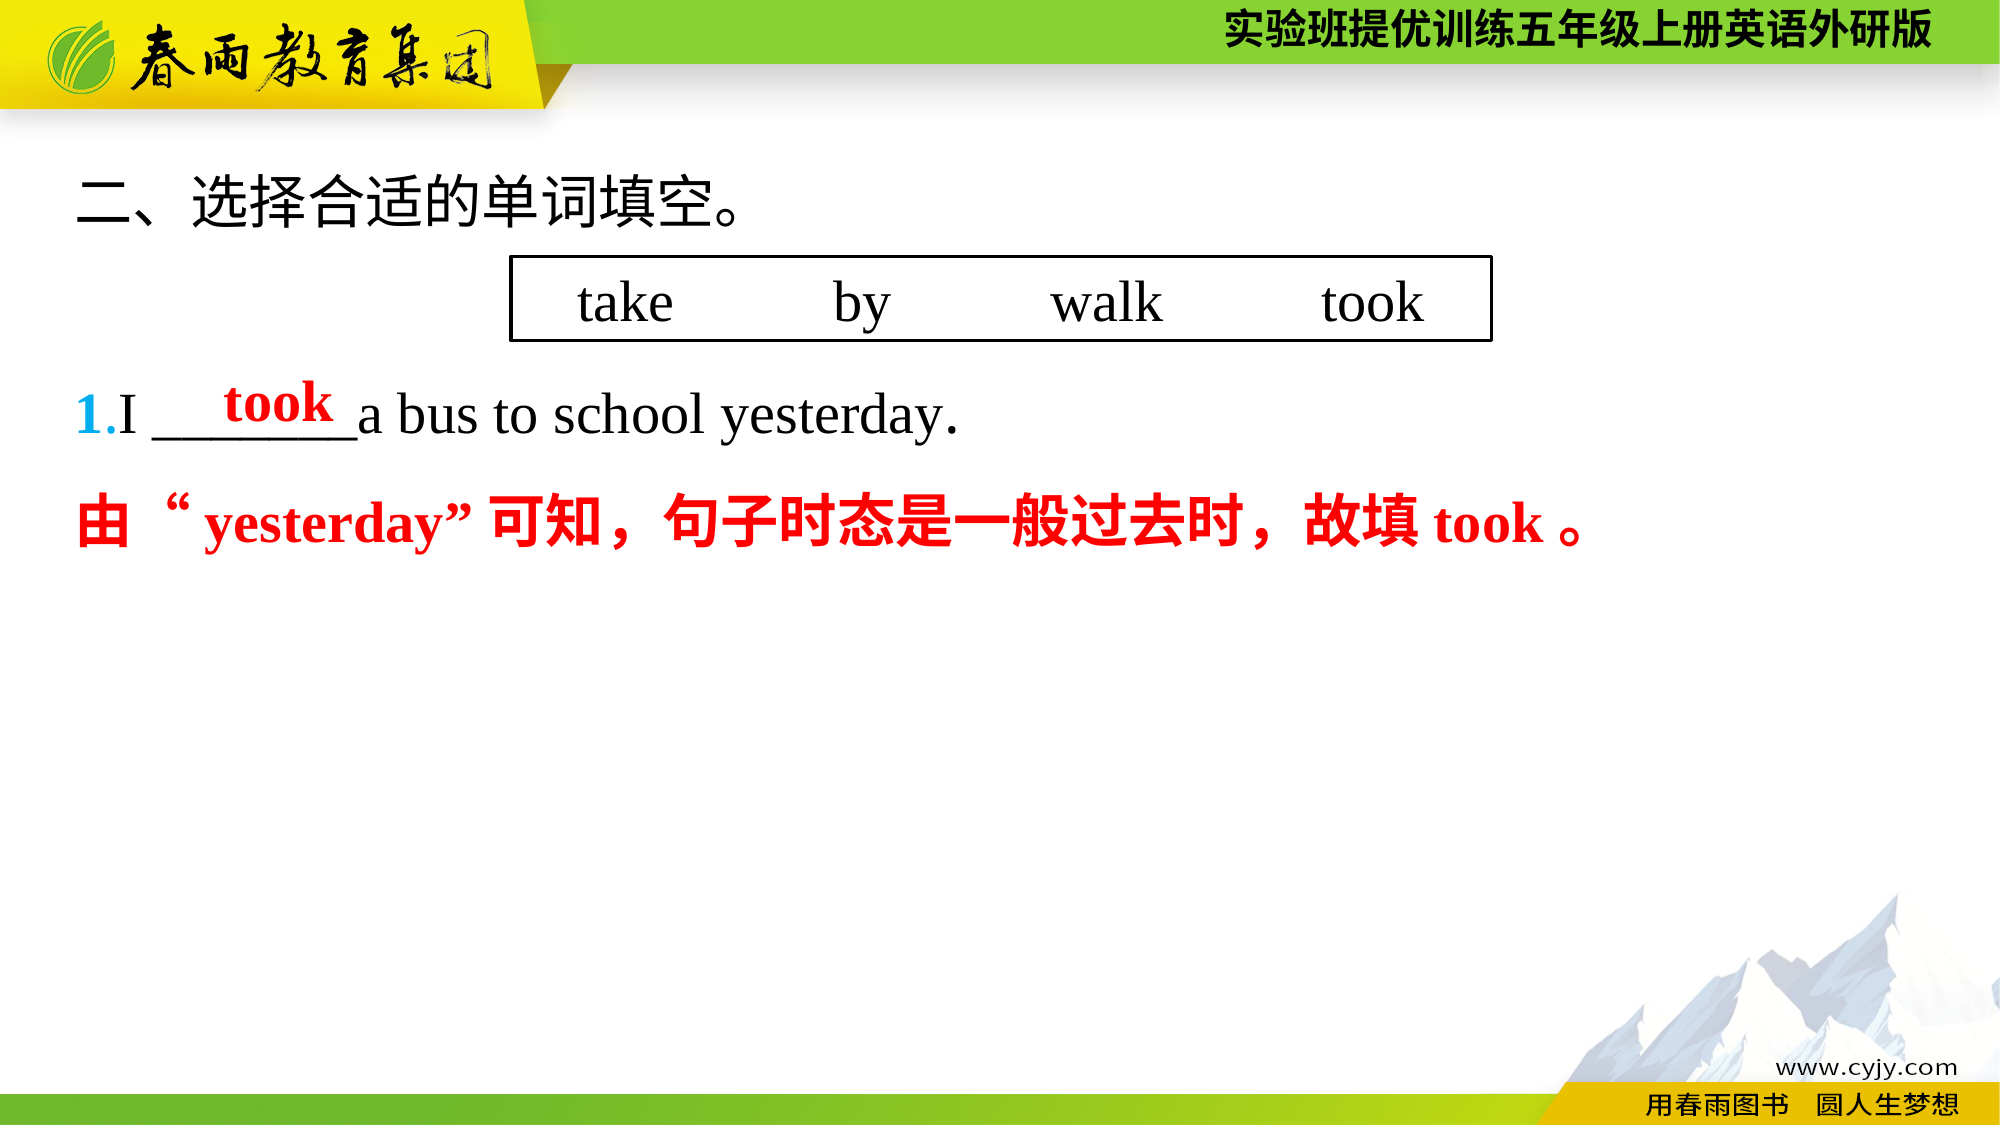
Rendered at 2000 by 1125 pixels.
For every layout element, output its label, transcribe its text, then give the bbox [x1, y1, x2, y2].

text_box take by walk took [511, 256, 1492, 341]
list 二、选择合适的单词填空。 1.I _______a bus to school yesterday. [59, 122, 1944, 441]
text_box 由“yesterday”可知，句子时态是一般过去时，故填took。 [59, 441, 1944, 562]
picture [0, 0, 2000, 1125]
text_box took [209, 355, 350, 441]
